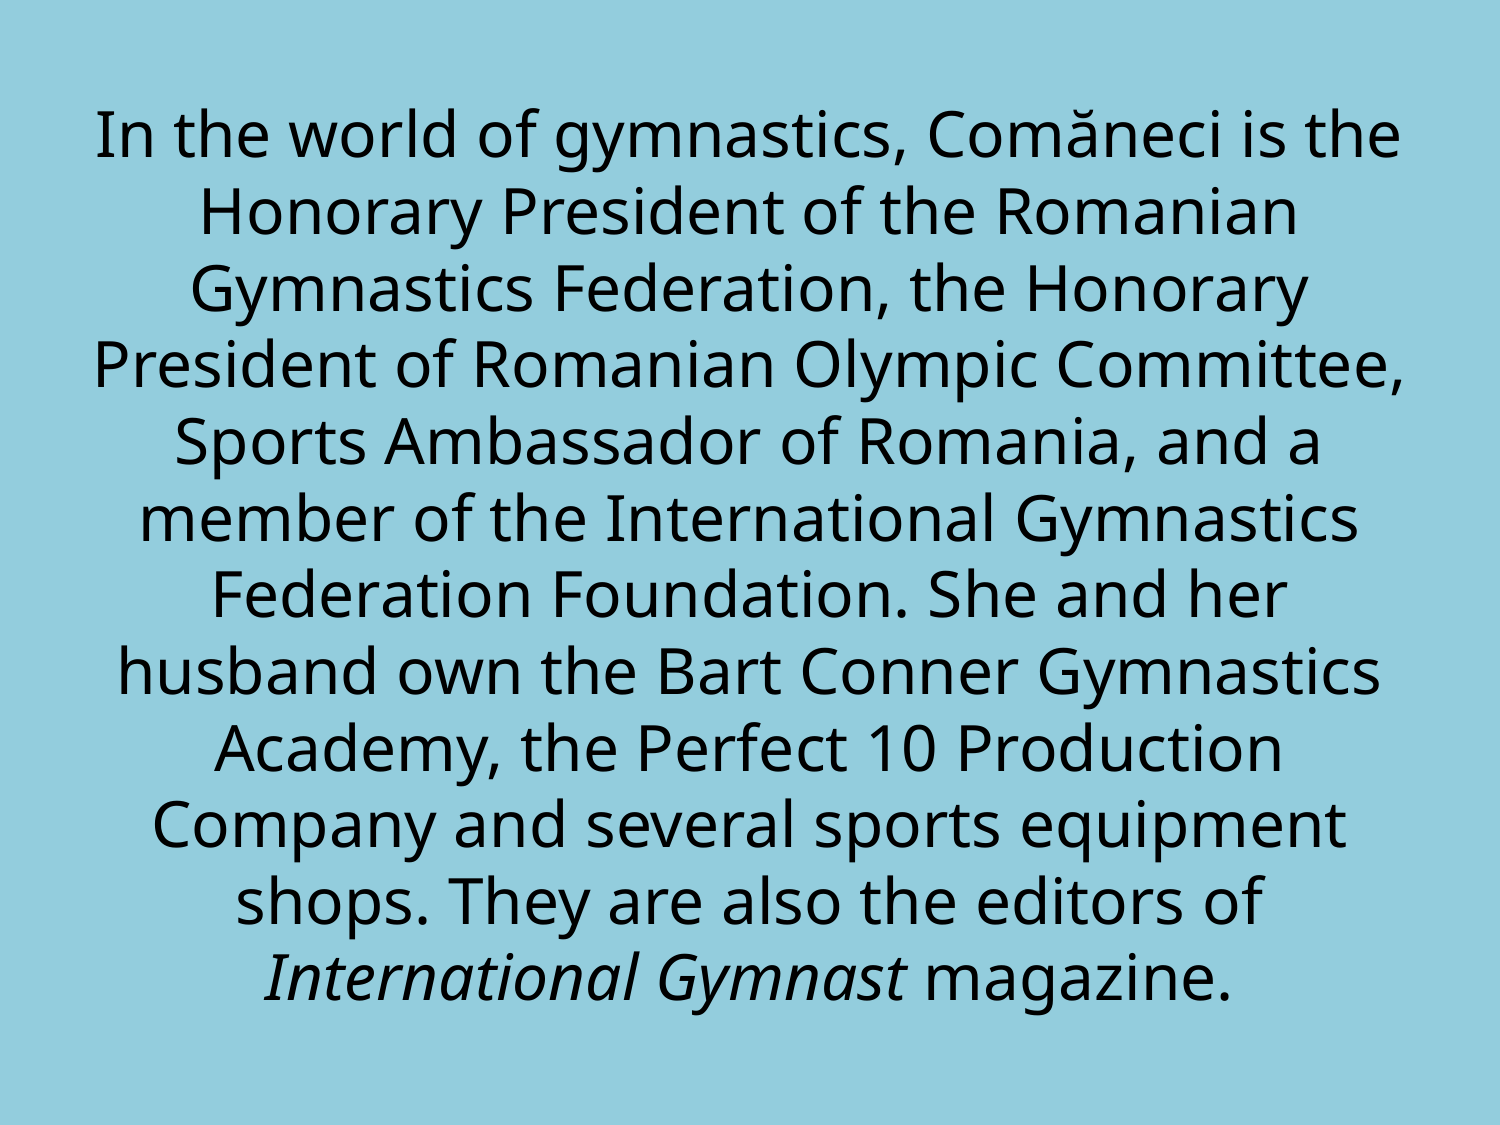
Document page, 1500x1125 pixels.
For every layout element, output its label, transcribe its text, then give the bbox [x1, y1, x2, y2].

title In the world of gymnastics, Comăneci is the Honorary President of the Romanian Gymnastics Federation, the Honorary President of Romanian Olympic Committee, Sports Ambassador of Romania, and a member of the International Gymnastics Federation Foundation. She and her husband own the Bart Conner Gymnastics Academy, the Perfect 10 Production Company and several sports equipment shops. They are also the editors of International Gymnast magazine. [75, 45, 1425, 1063]
